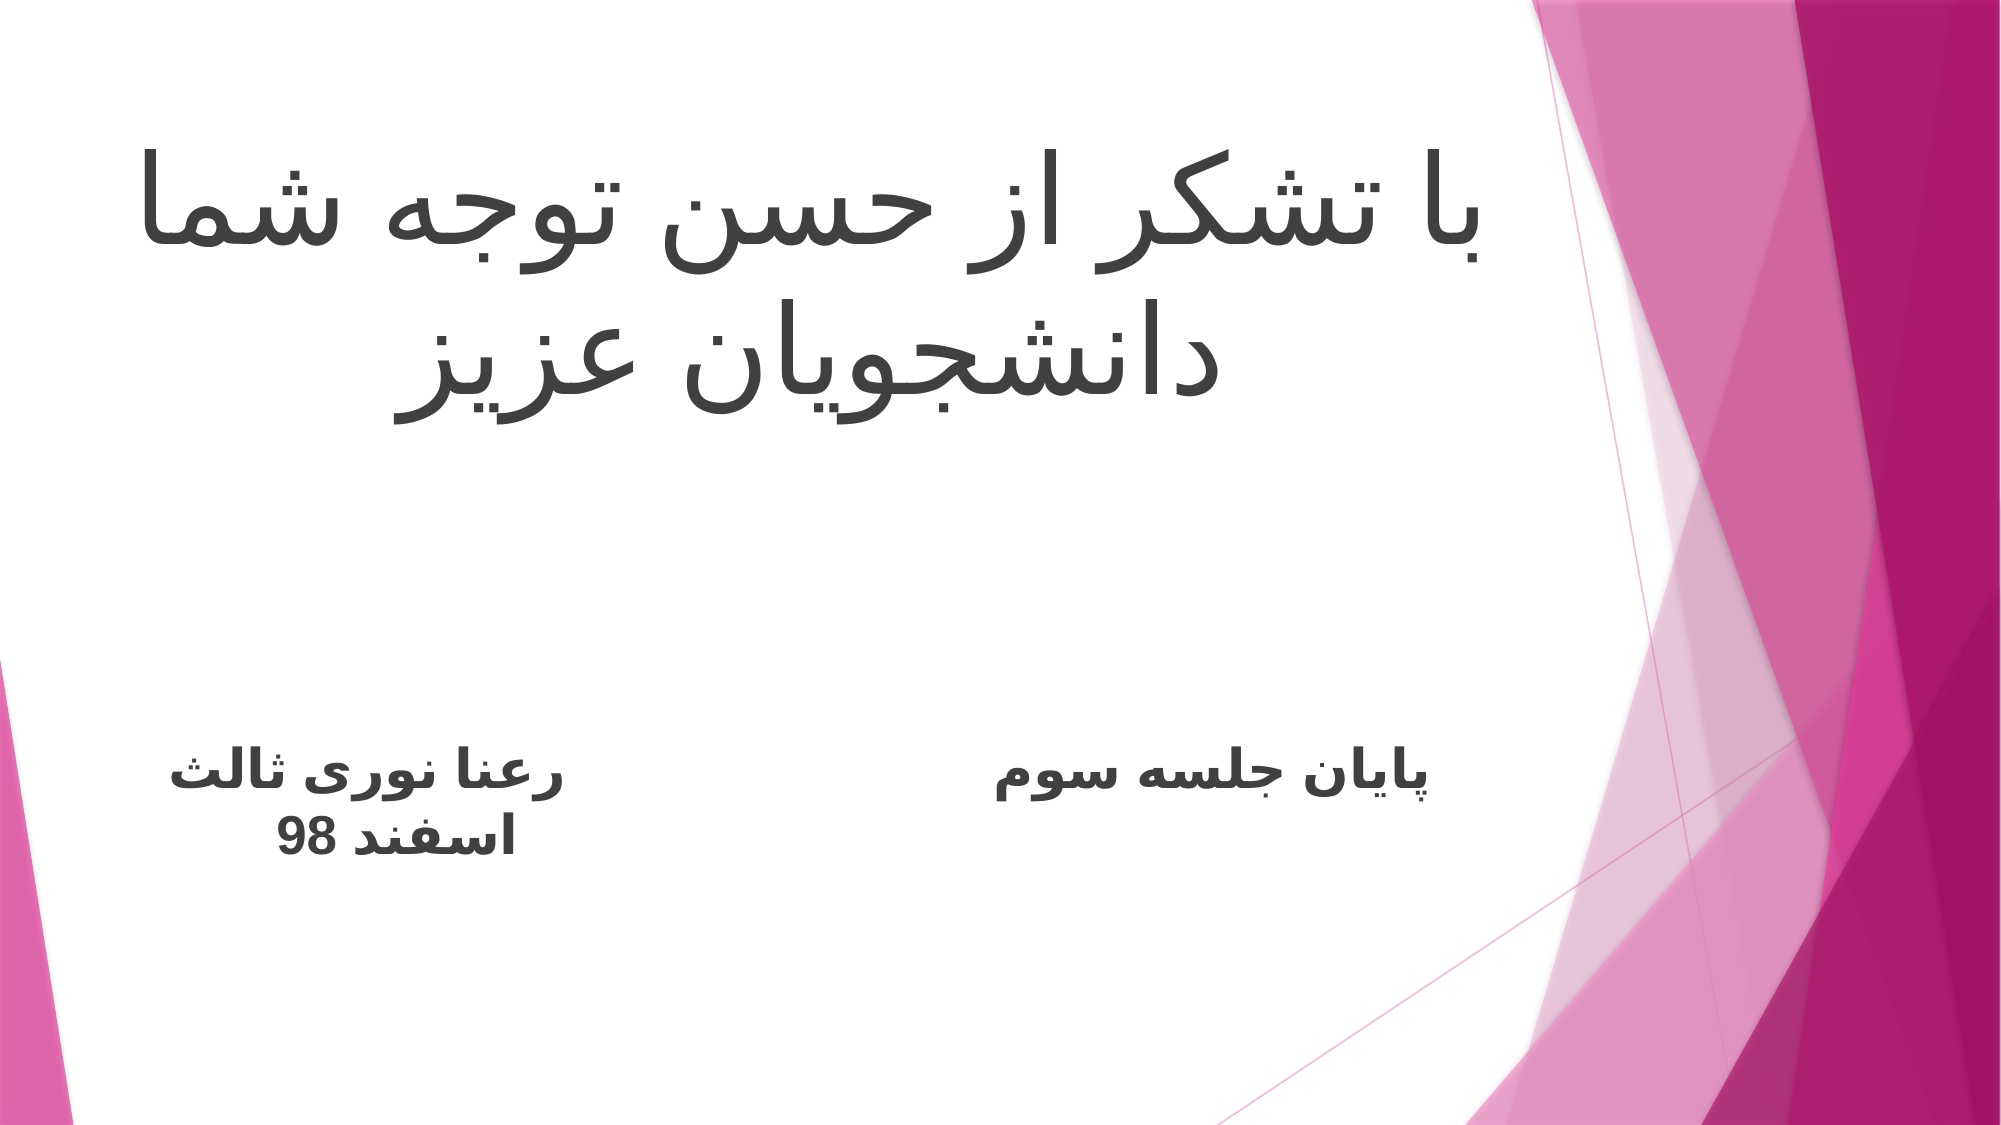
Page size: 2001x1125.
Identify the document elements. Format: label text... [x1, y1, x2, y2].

list با تشکر از حسن توجه شما دانشجویان عزیز [107, 111, 1518, 596]
title پایان جلسه سوم رعنا نوری ثالث اسفند 98 [87, 726, 1498, 943]
